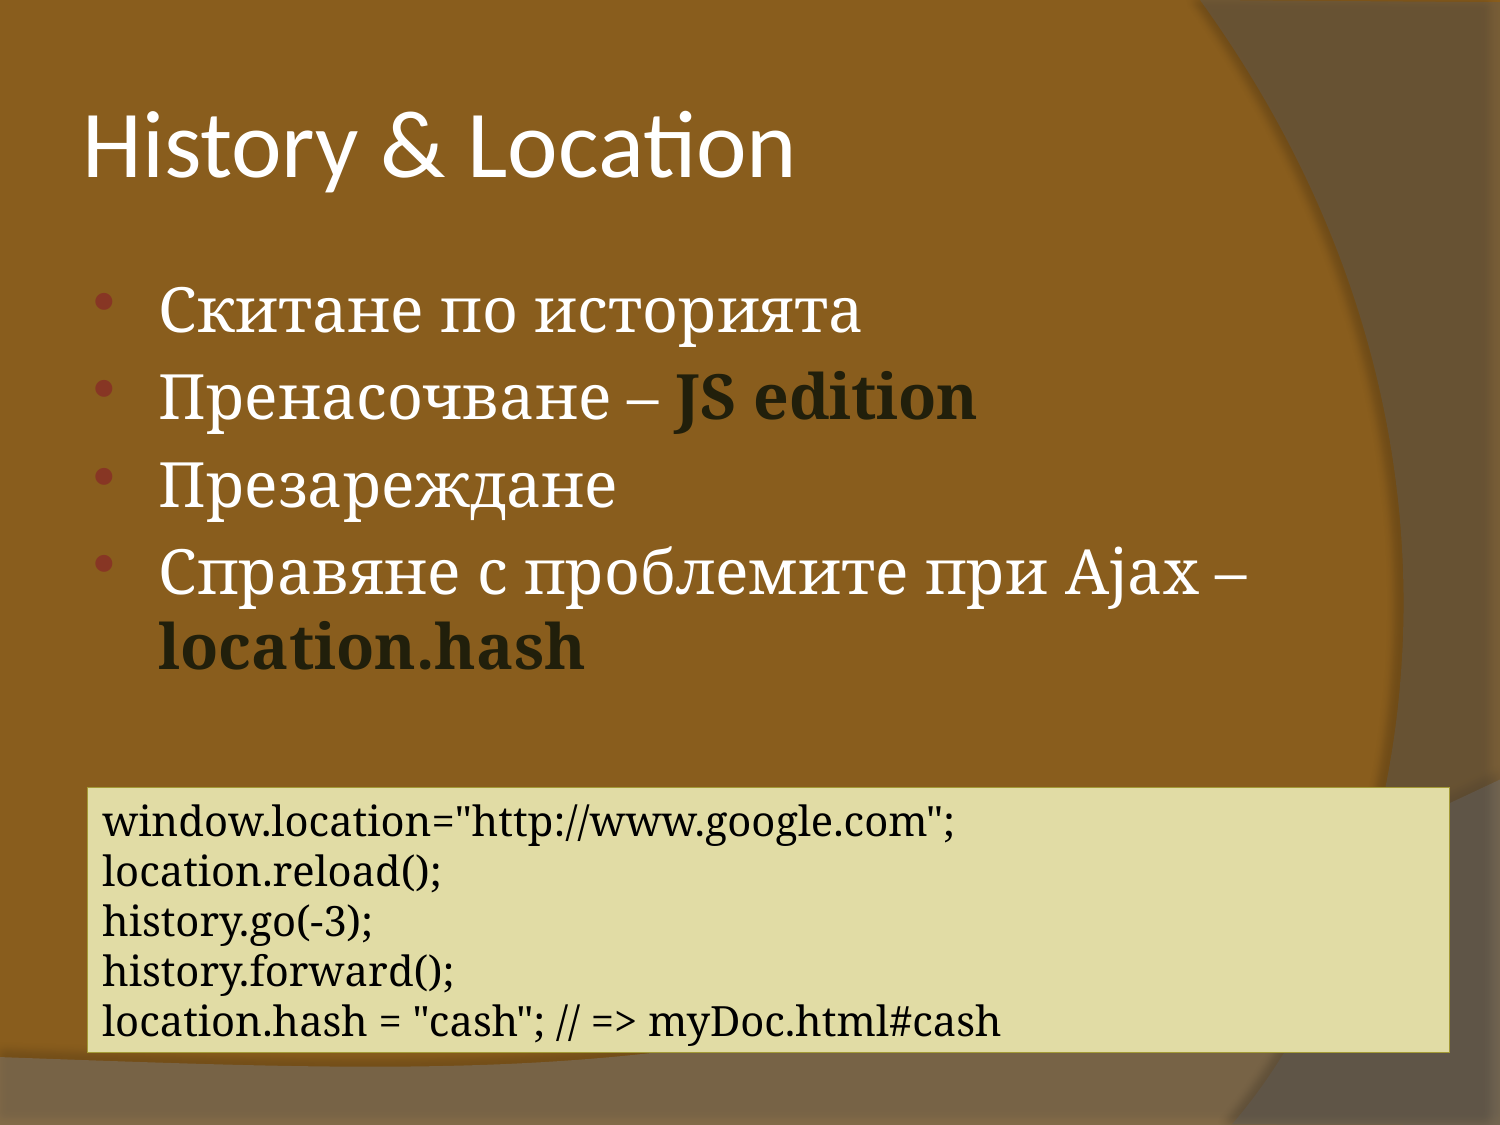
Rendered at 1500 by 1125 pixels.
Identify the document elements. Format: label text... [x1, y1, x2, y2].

title History & Location [75, 45, 1300, 233]
list Скитане по историята Пренасочване – JS edition Презареждане Справяне с проблемите при Ajax – location.hash [75, 262, 1300, 1005]
text_box window.location="http://www.google.com"; location.reload(); history.go(-3); history.forward(); location.hash = "cash"; // => myDoc.html#cash [87, 787, 1450, 1053]
